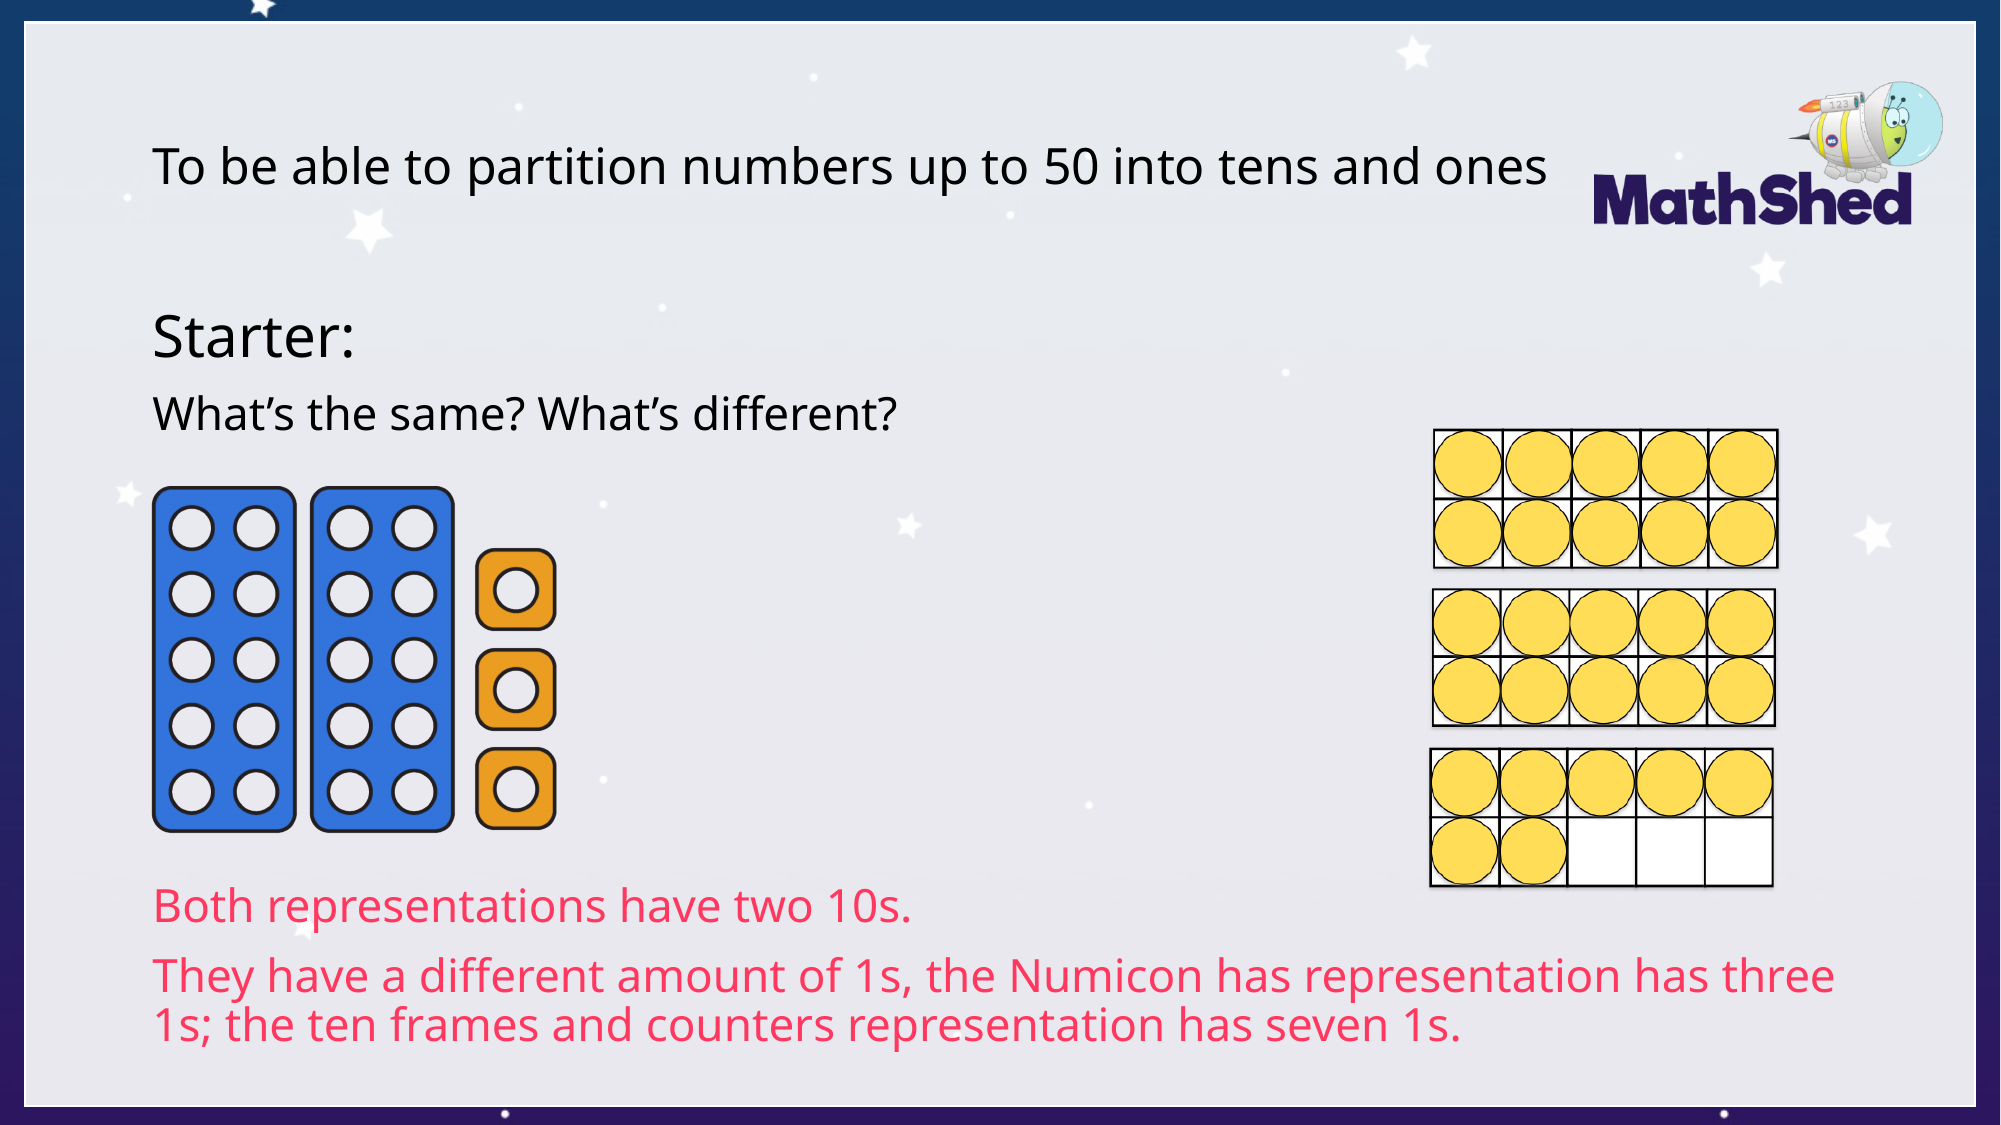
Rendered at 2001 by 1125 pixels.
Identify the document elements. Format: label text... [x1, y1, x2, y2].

picture [0, 0, 2001, 1125]
title To be able to partition numbers up to 50 into tens and ones [137, 59, 1578, 278]
list Starter: What’s the same? What’s different? Both representations have two 10s. They have a different amount of 1s, the Numicon has representation has three 1s; the ten frames and counters representation has seven 1s. [137, 299, 1903, 1014]
